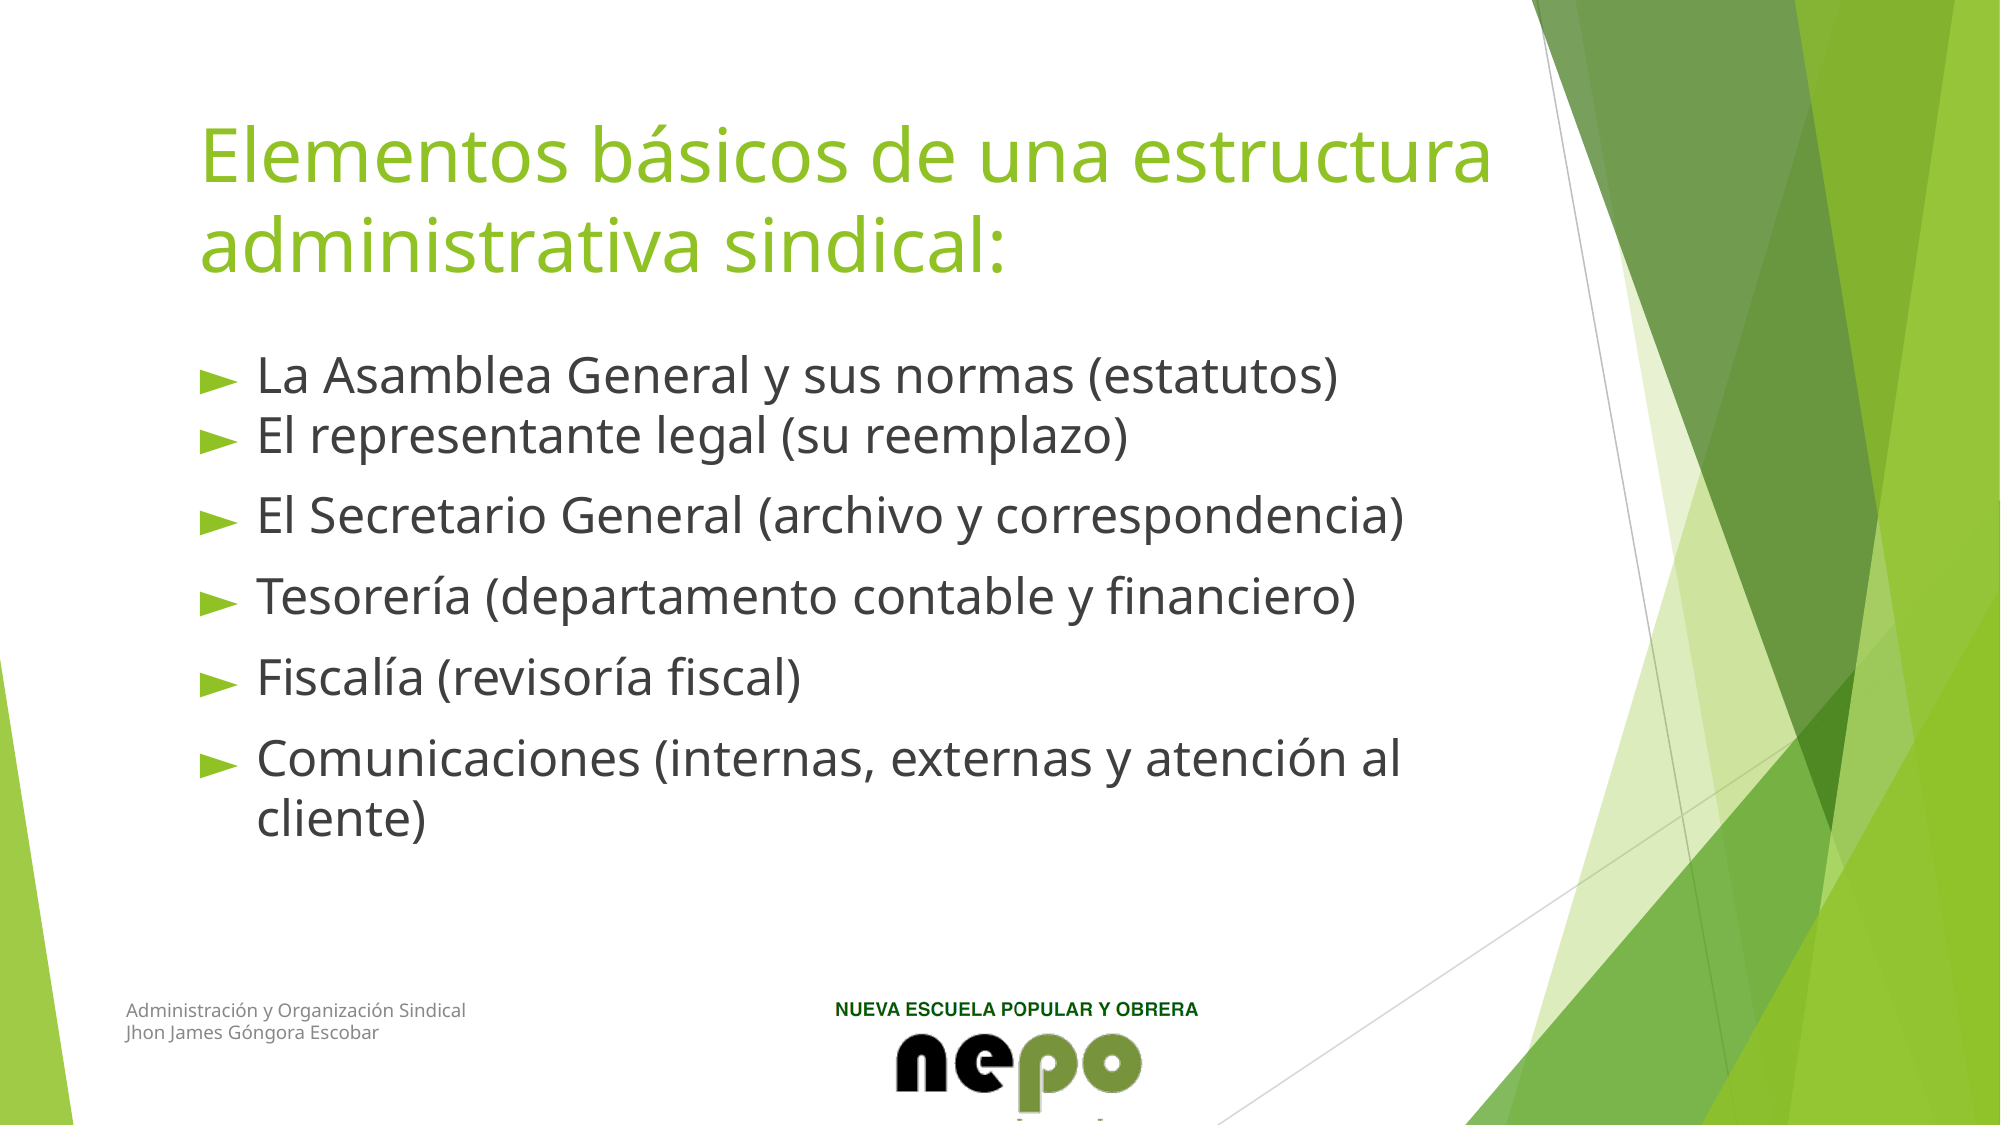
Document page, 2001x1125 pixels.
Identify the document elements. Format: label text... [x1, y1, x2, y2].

list La Asamblea General y sus normas (estatutos) El representante legal (su reemplazo) El Secretario General (archivo y correspondencia) Tesorería (departamento contable y financiero) Fiscalía (revisoría fiscal) Comunicaciones (internas, externas y atención al cliente) [184, 335, 1595, 973]
title Elementos básicos de una estructura administrativa sindical: [184, 99, 1595, 317]
picture [831, 990, 1203, 1125]
footer Administración y Organización Sindical Jhon James Góngora Escobar [111, 991, 829, 1051]
